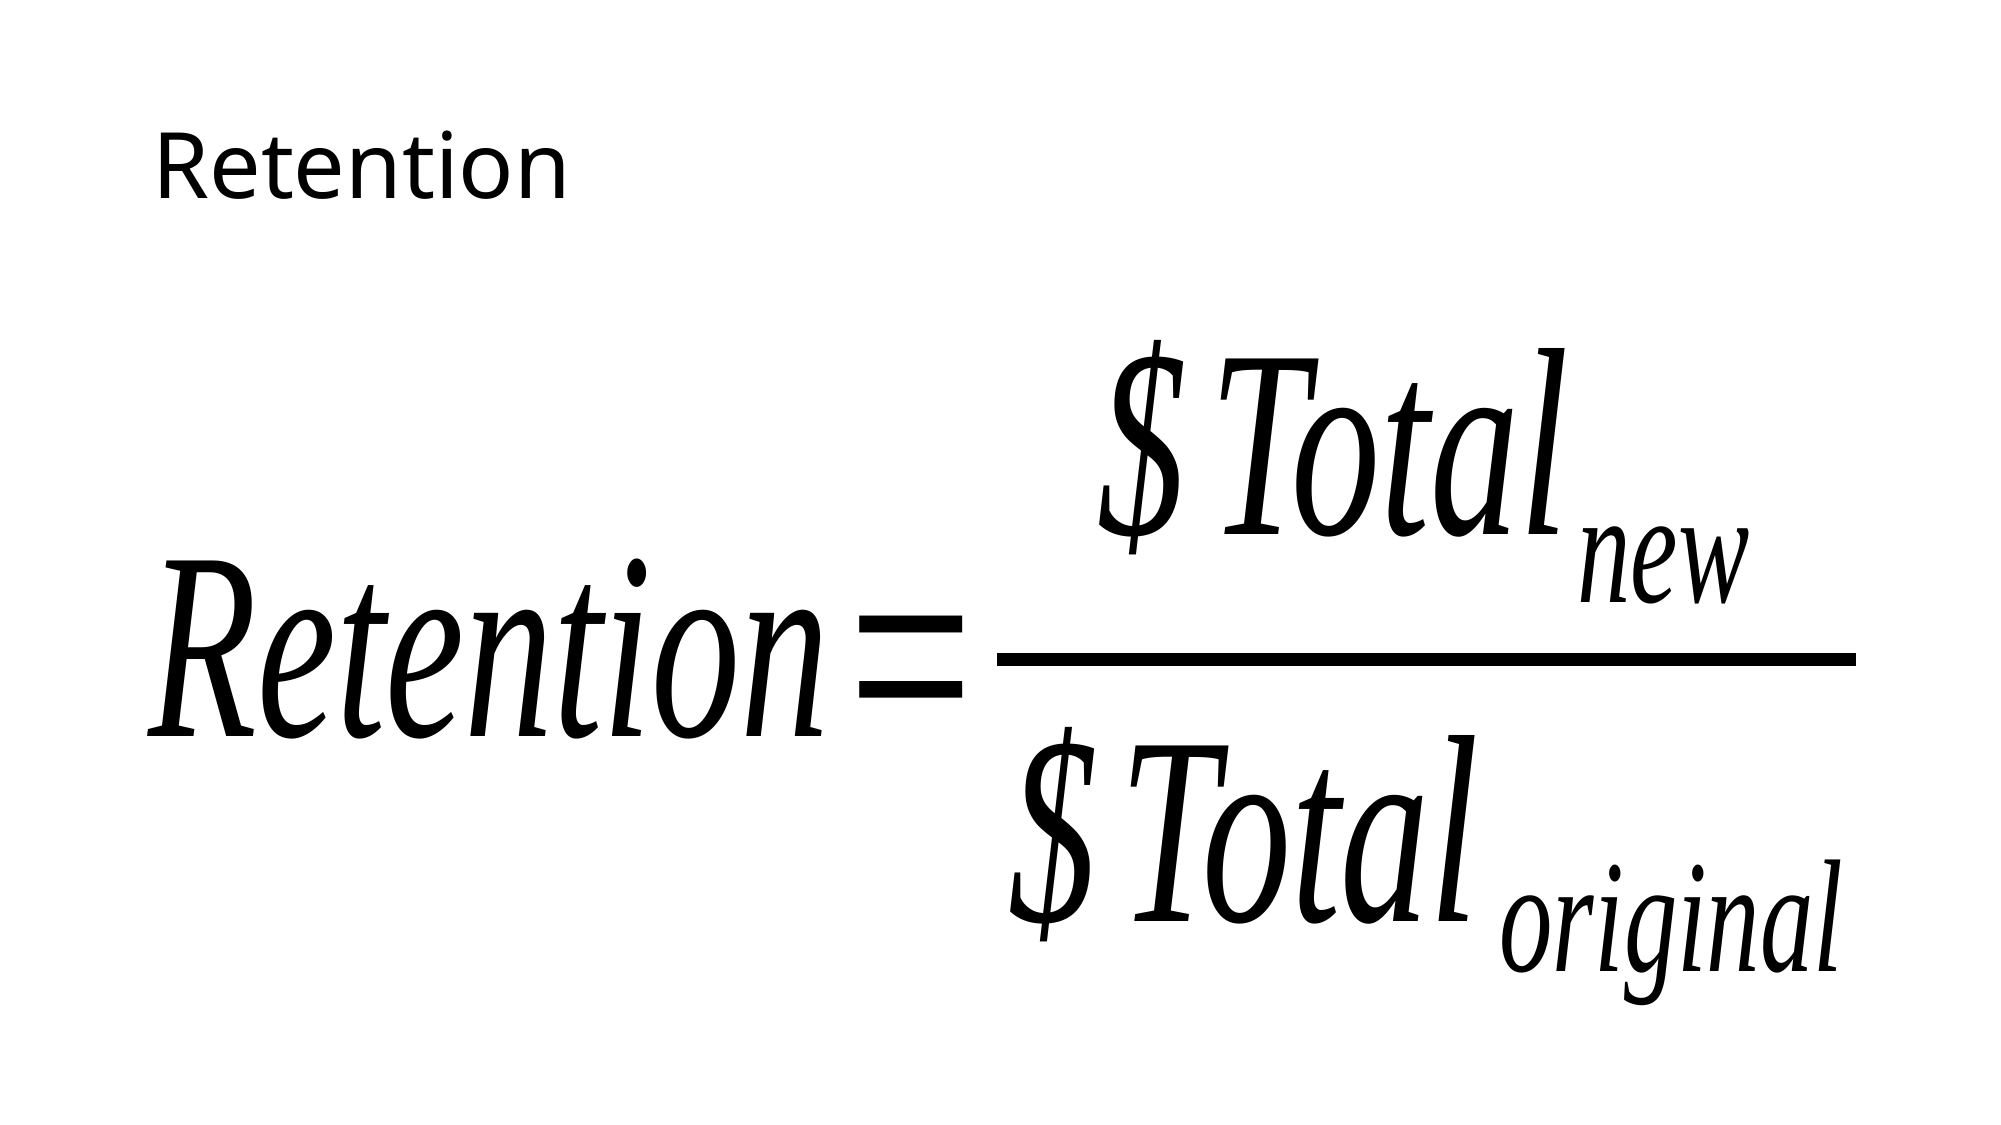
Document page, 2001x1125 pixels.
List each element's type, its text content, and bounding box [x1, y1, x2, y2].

title Retention [137, 59, 1863, 278]
